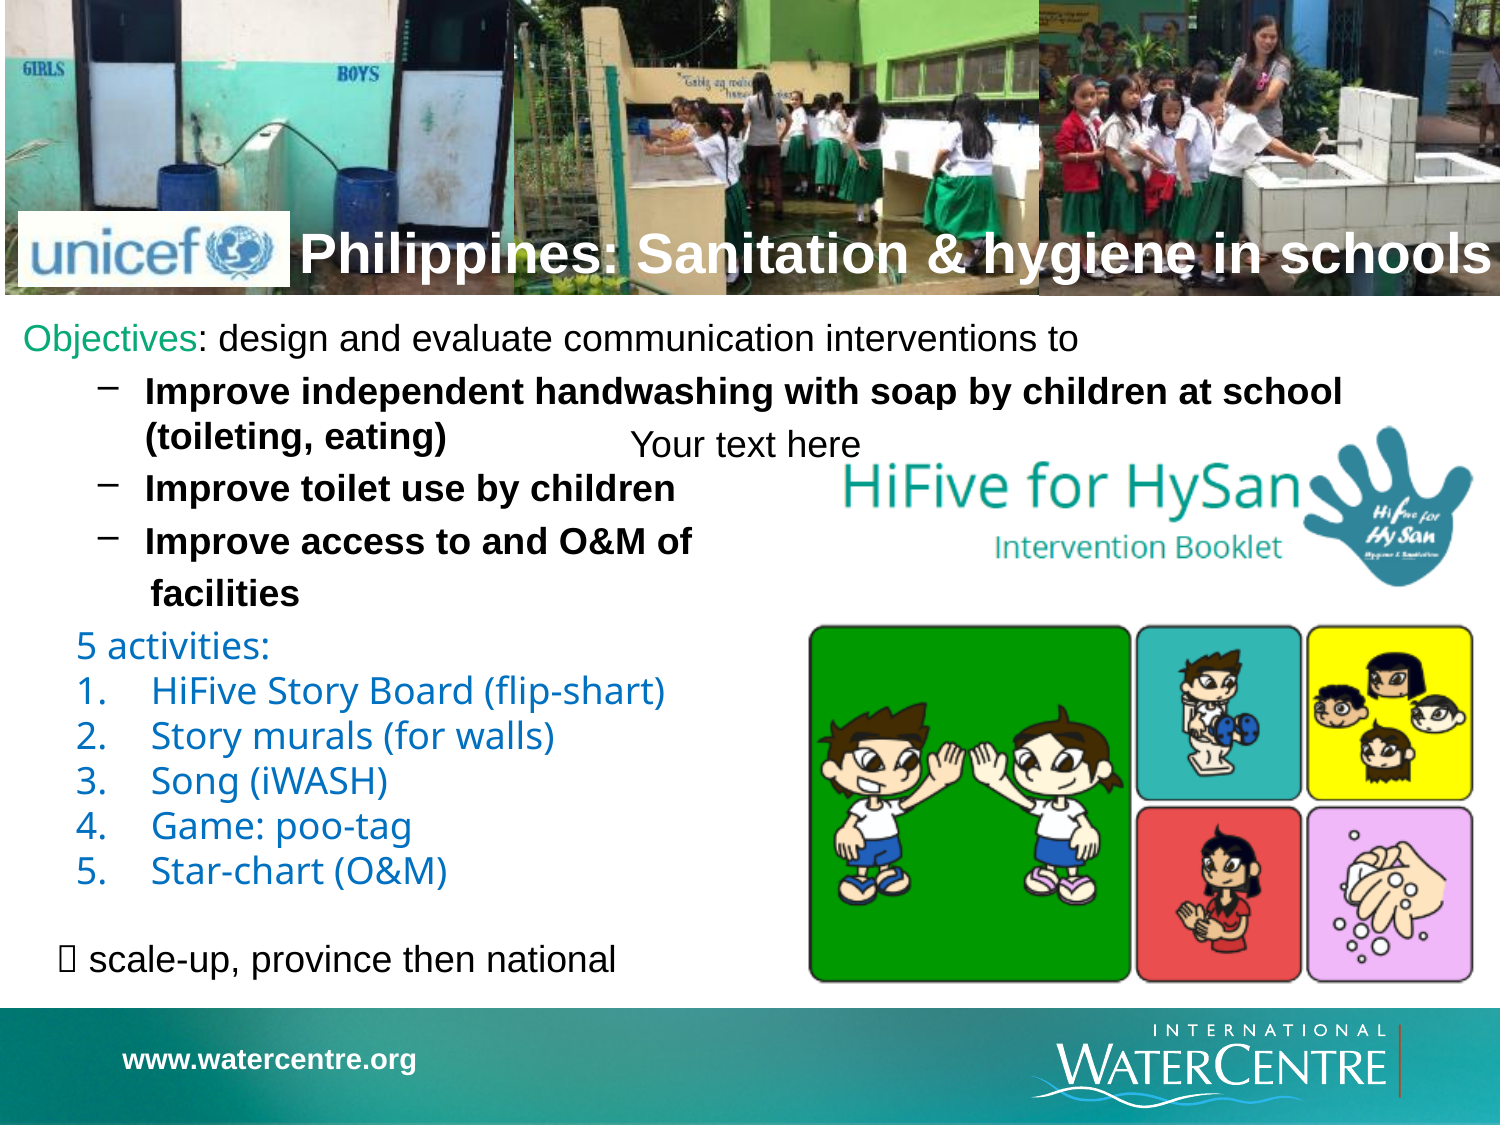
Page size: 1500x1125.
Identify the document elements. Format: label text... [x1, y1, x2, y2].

text_box Your text here [614, 412, 770, 473]
picture [0, 1008, 1500, 1125]
picture [5, 0, 1500, 296]
text_box  scale-up, province then national [41, 927, 712, 987]
footer www.watercentre.org [122, 1039, 598, 1095]
list Objectives: design and evaluate communication interventions to Improve independent handwashing with soap by children at school (toileting, eating) Improve toilet use by children Improve access to and O&M of facilities [22, 314, 1459, 728]
picture [773, 410, 1500, 1001]
text_box 5 activities: HiFive Story Board (flip-shart) Story murals (for walls) Song (iWASH) Game: poo-tag Star-chart (O&M) [61, 614, 681, 927]
